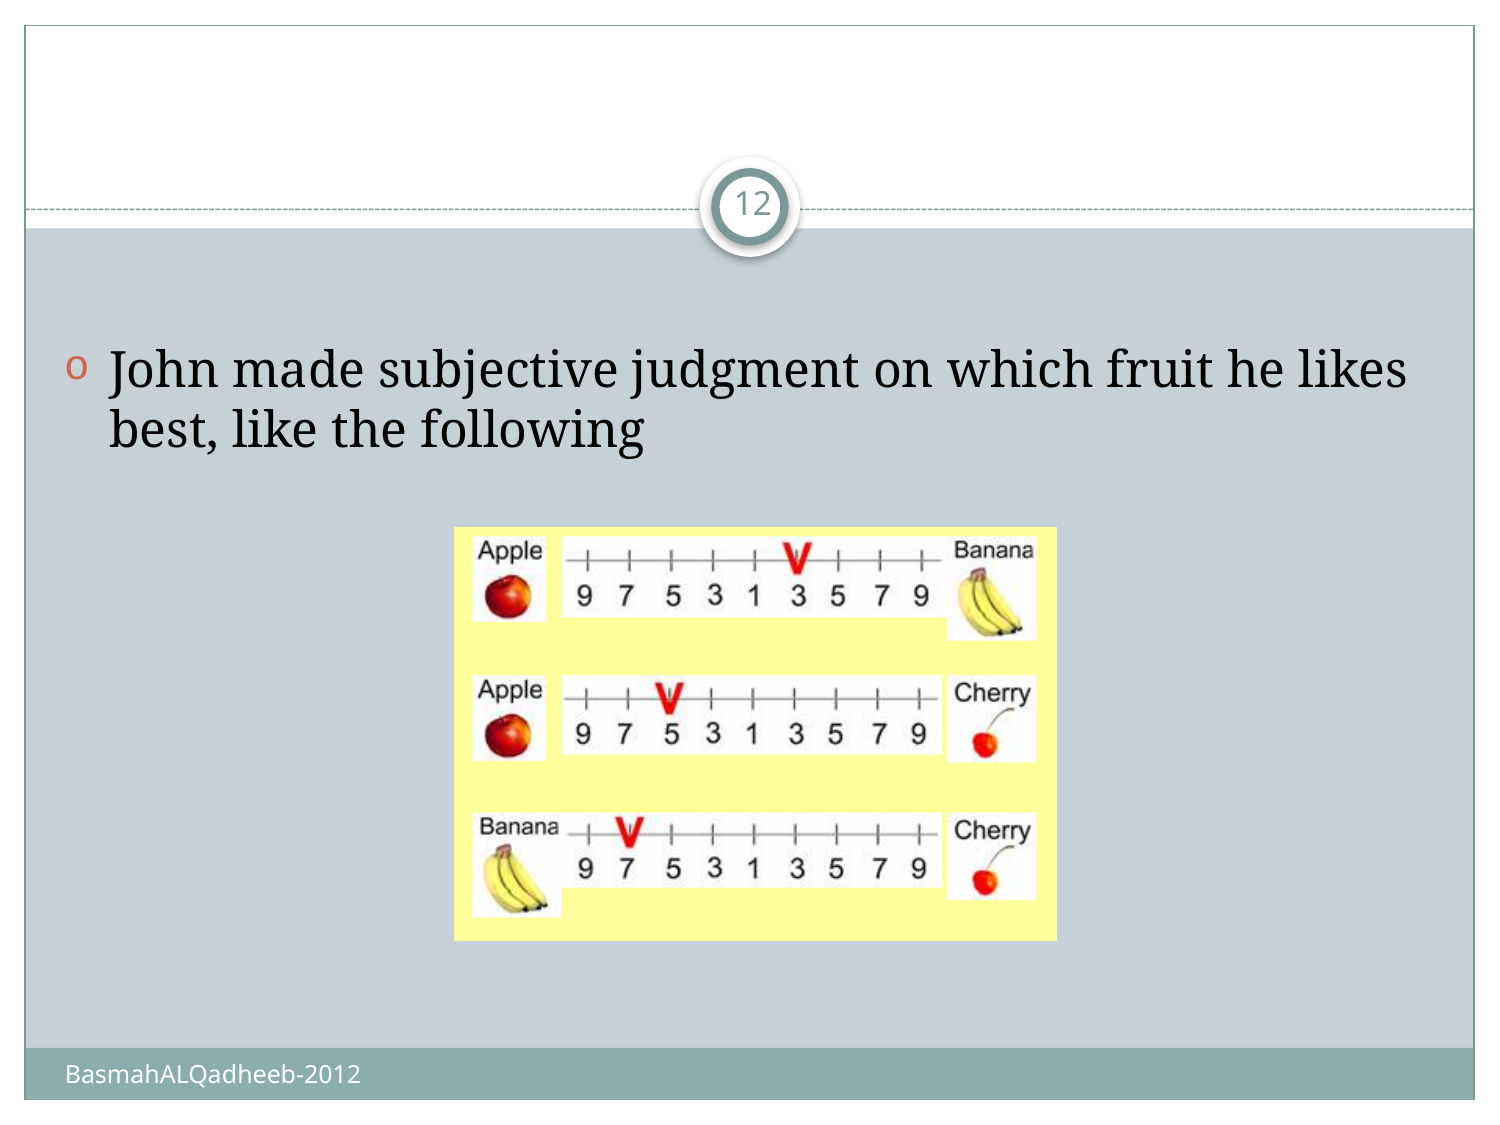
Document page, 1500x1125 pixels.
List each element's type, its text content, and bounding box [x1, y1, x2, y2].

slide_number 12 [715, 168, 791, 241]
picture [454, 526, 1057, 942]
footer BasmahALQadheeb-2012 [50, 1051, 638, 1112]
list John made subjective judgment on which fruit he likes best, like the following [49, 250, 1445, 1001]
